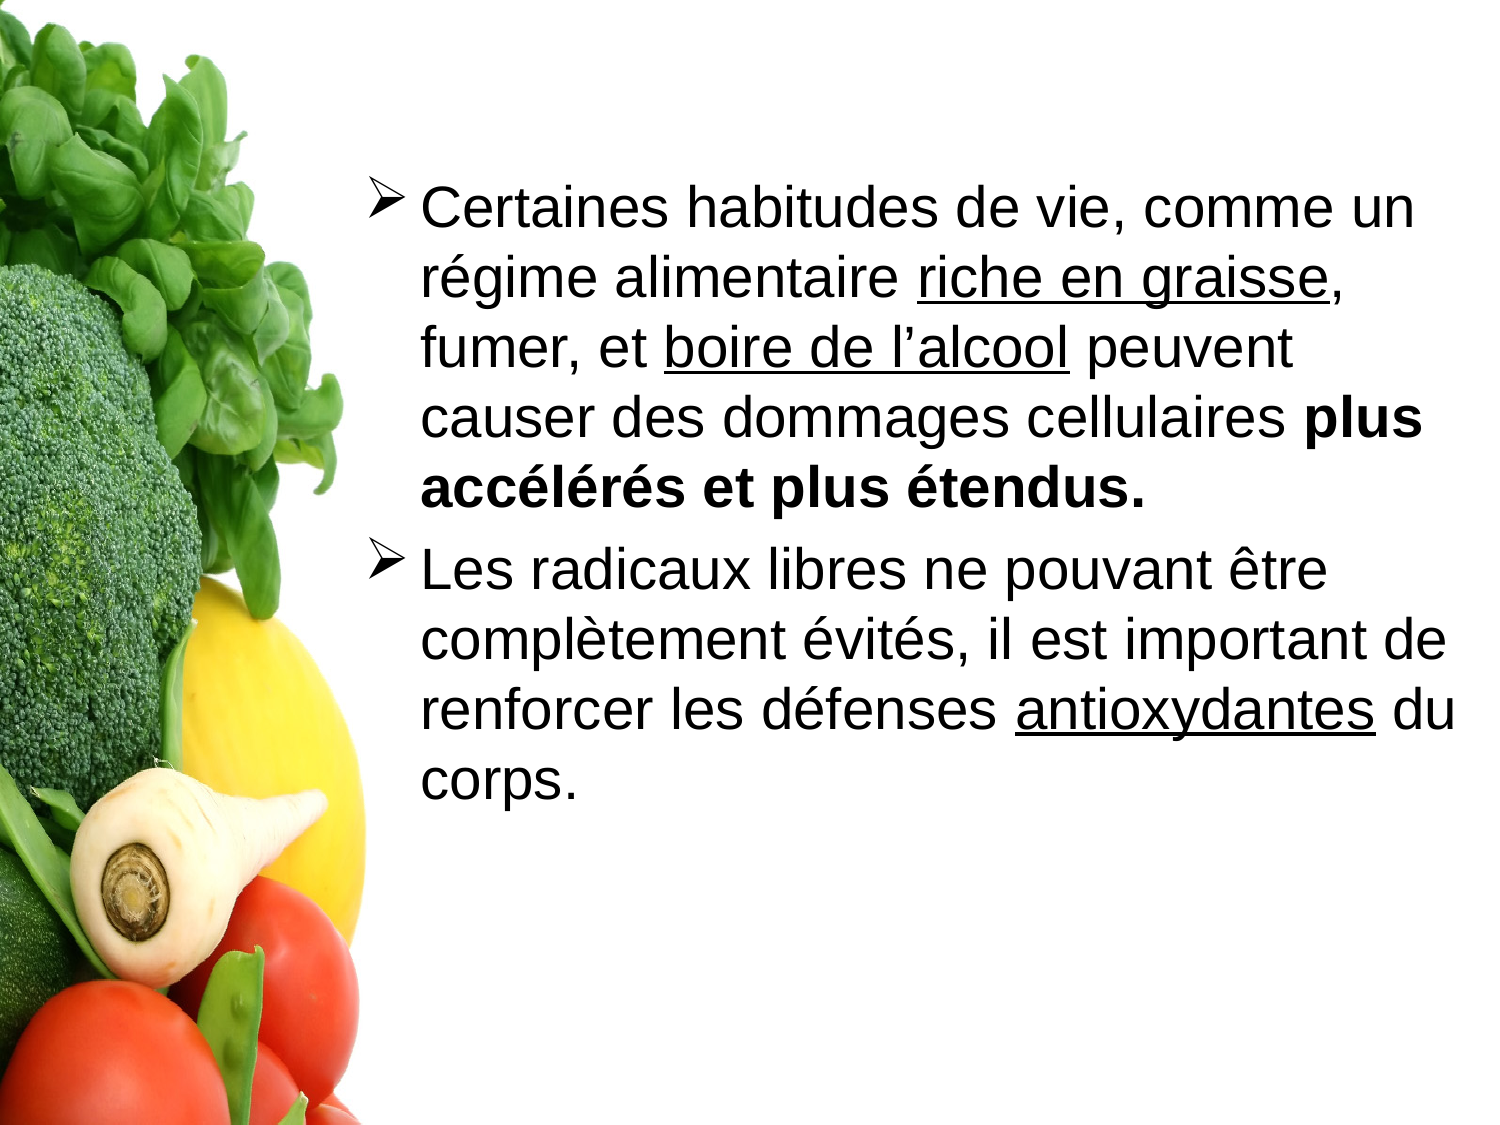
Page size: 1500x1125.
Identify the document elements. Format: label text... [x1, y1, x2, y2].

picture [0, 0, 1500, 1125]
list Certaines habitudes de vie, comme un régime alimentaire riche en graisse, fumer, et boire de l’alcool peuvent causer des dommages cellulaires plus accélérés et plus étendus. Les radicaux libres ne pouvant être complètement évités, il est important de renforcer les défenses antioxydantes du corps. [349, 161, 1477, 930]
